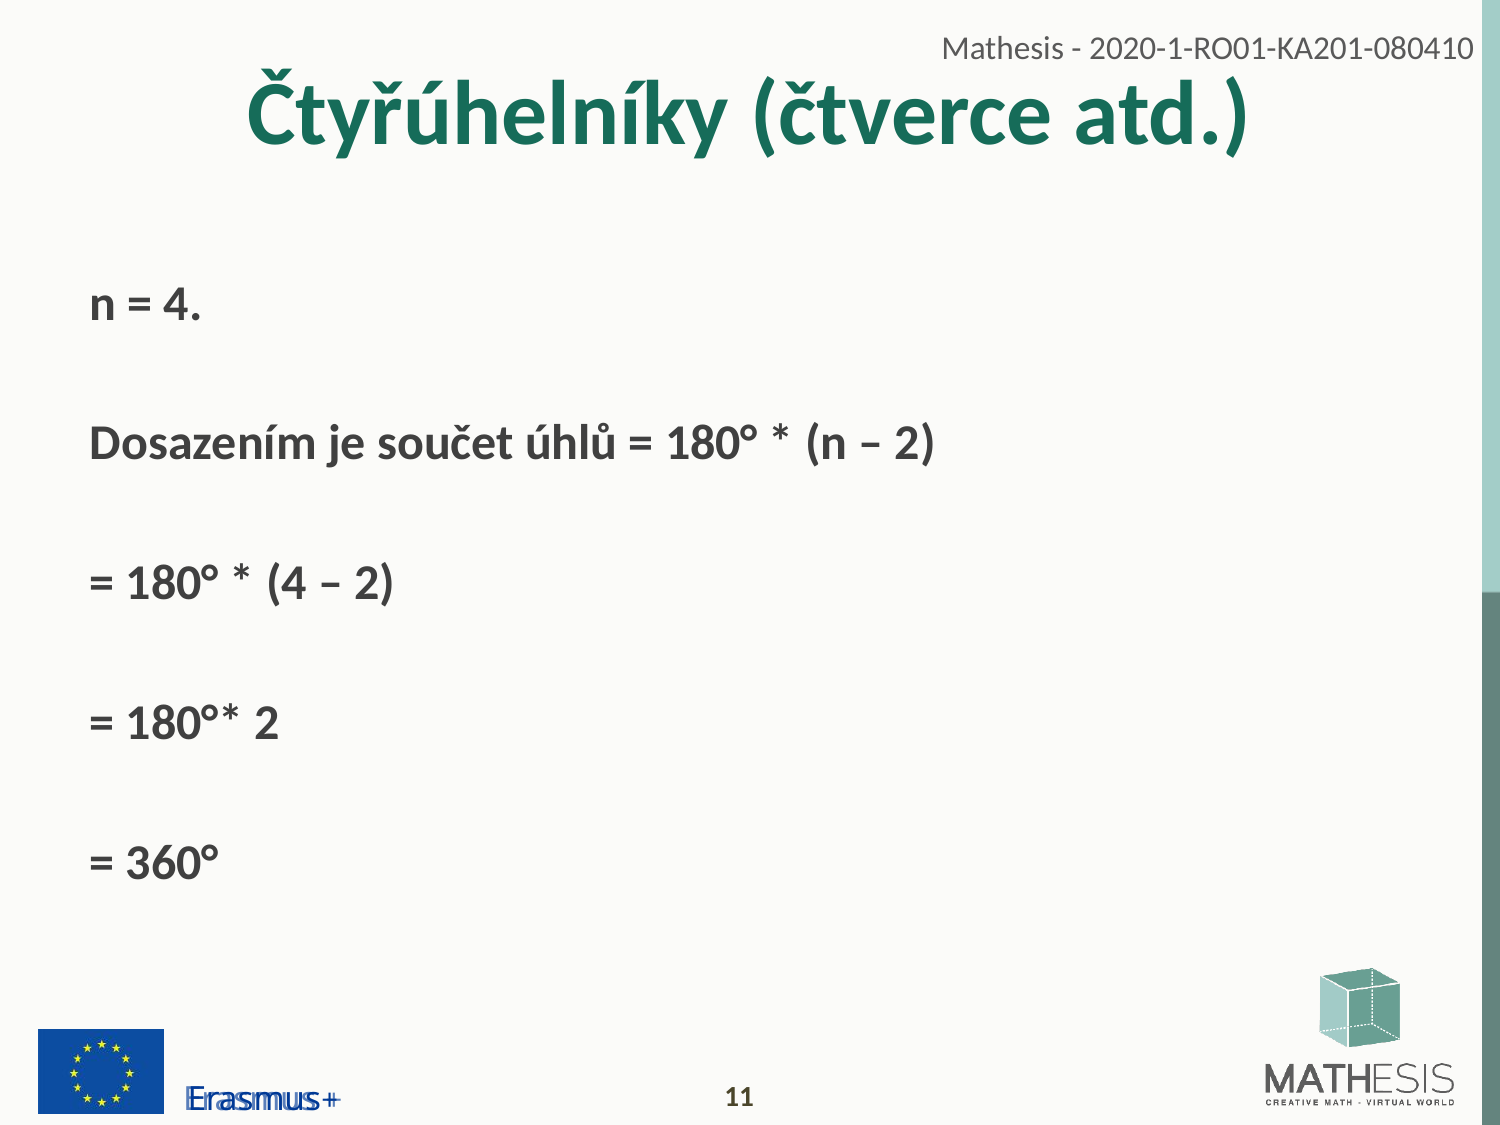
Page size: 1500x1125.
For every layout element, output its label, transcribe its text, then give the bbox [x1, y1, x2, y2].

picture [38, 1029, 164, 1114]
title Čtyřúhelníky (čtverce atd.) [75, 45, 1425, 233]
list n = 4. Dosazením je součet úhlů = 180° * (n – 2) = 180° * (4 – 2) = 180°* 2 = 360° [75, 262, 1425, 1005]
